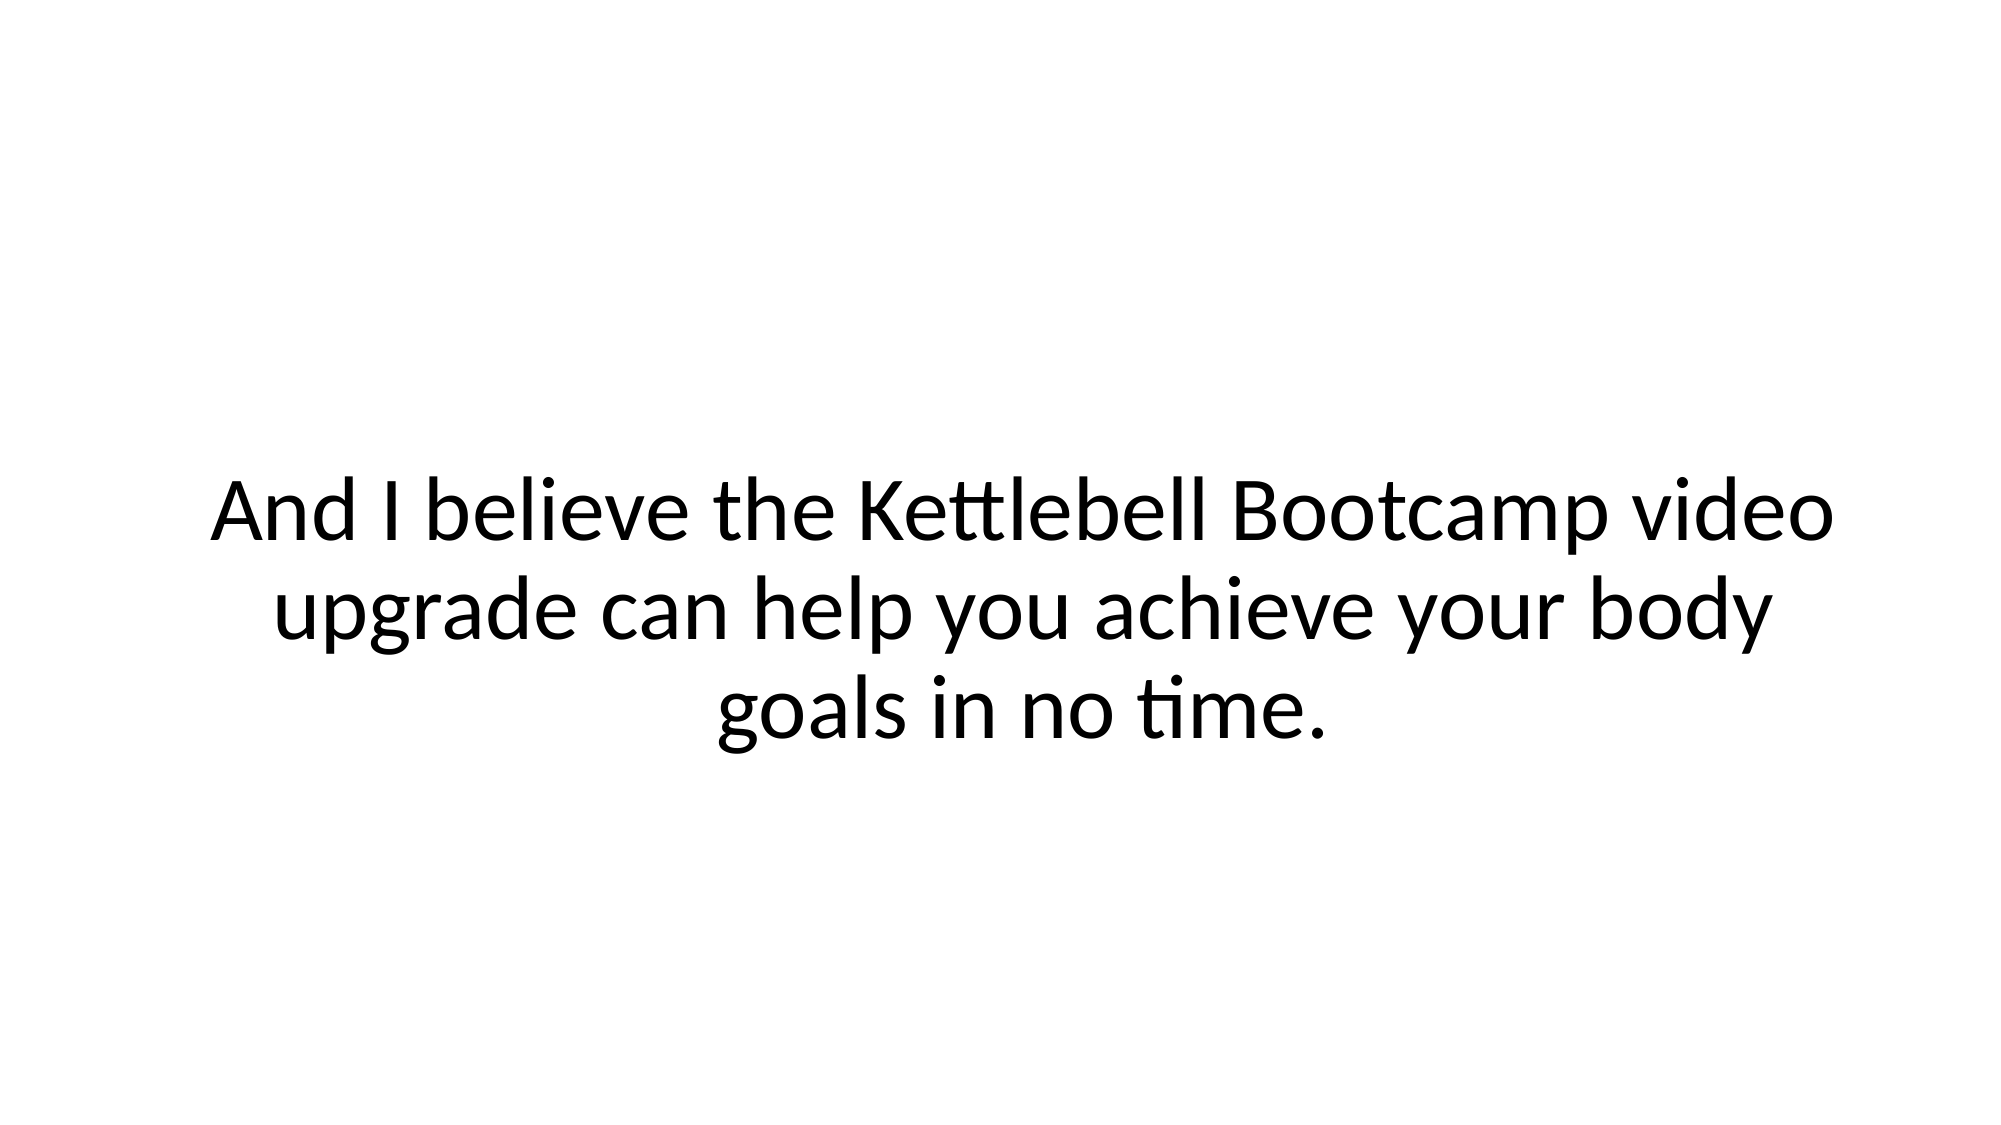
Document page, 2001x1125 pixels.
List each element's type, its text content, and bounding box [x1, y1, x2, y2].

list And I believe the Kettlebell Bootcamp video upgrade can help you achieve your body goals in no time. [160, 453, 1886, 1045]
